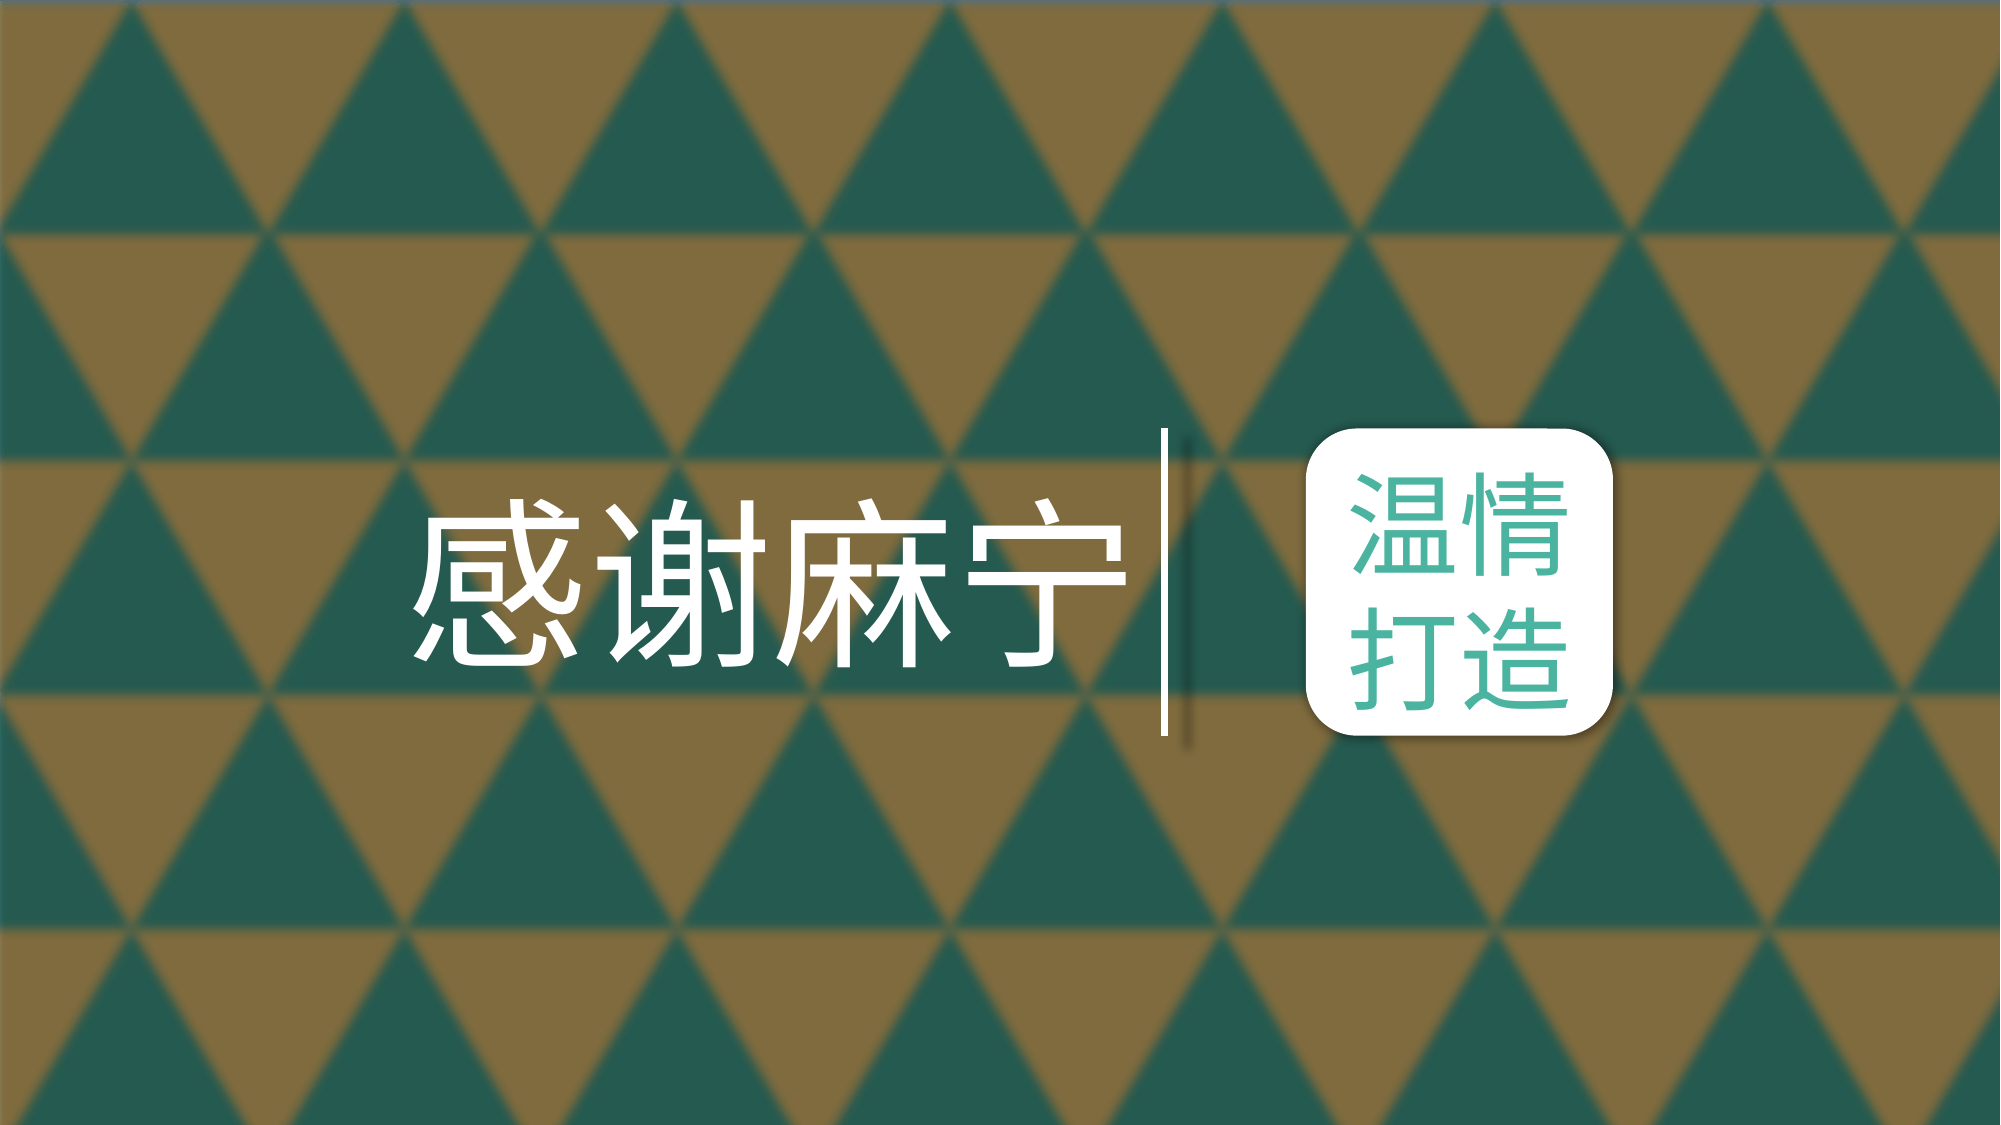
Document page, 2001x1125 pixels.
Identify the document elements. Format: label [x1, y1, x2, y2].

text_box [387, 428, 1613, 736]
picture [0, 0, 2000, 1125]
